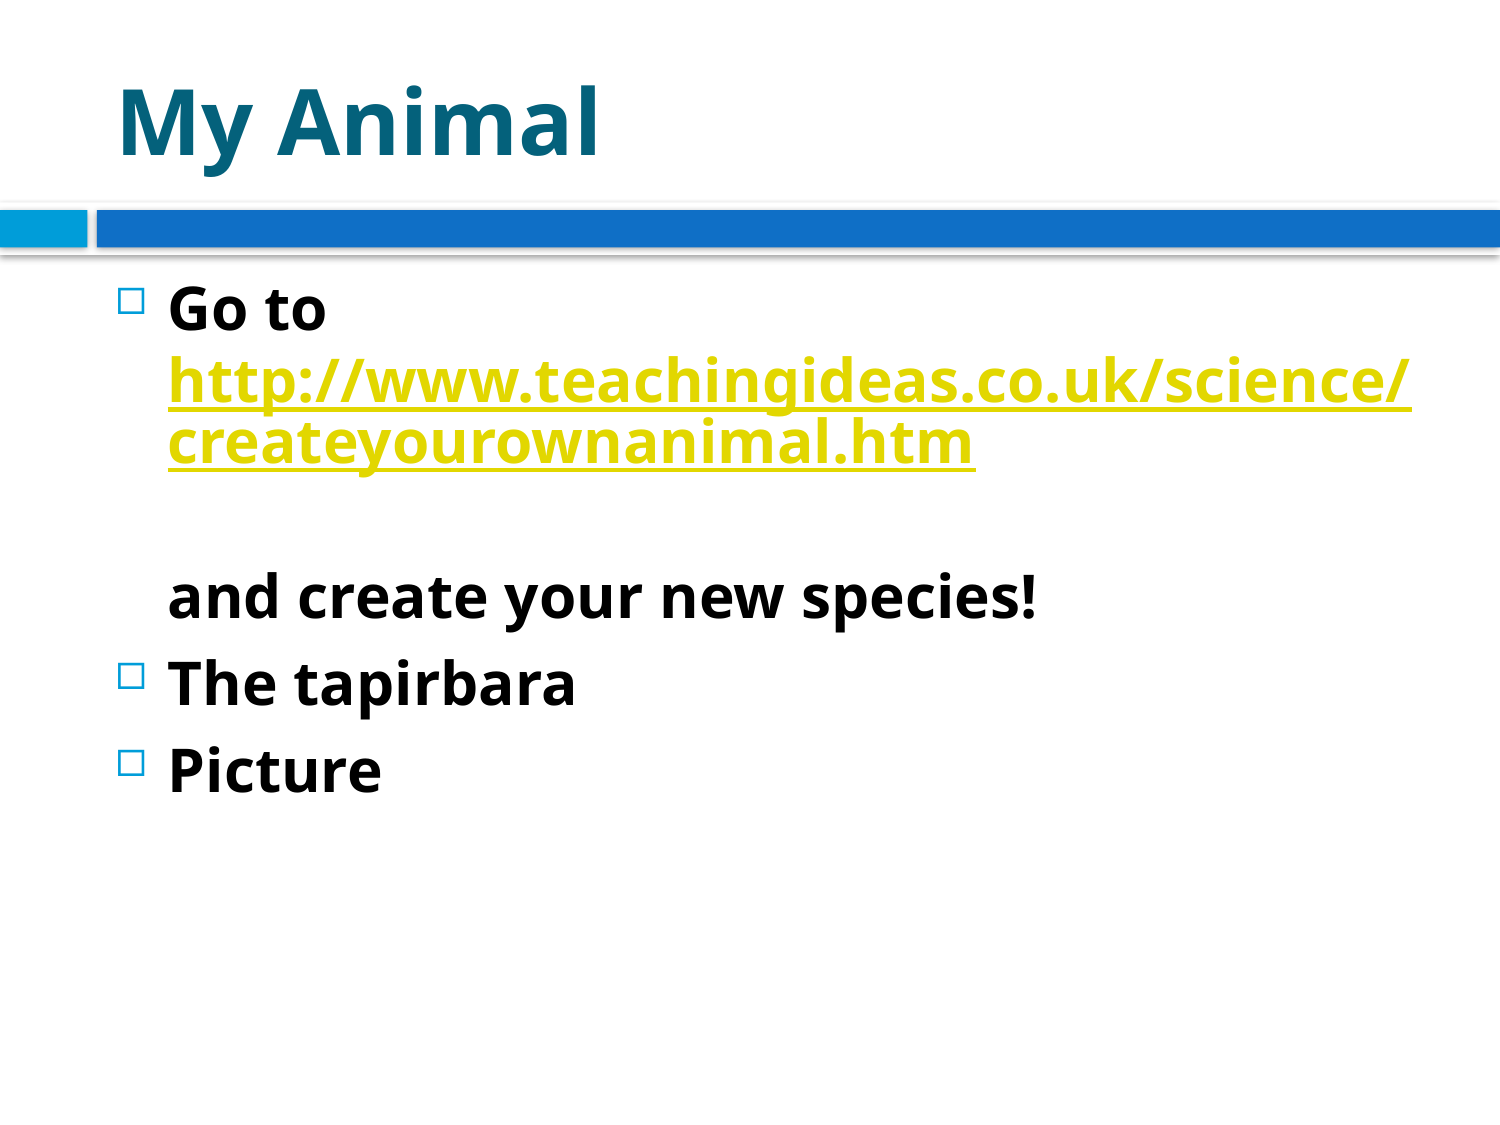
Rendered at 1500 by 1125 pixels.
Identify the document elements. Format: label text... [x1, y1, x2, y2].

title My Animal [100, 37, 1438, 200]
list Go to http://www.teachingideas.co.uk/science/createyourownanimal.htm and create your new species! The tapirbara Picture [100, 262, 1438, 1000]
